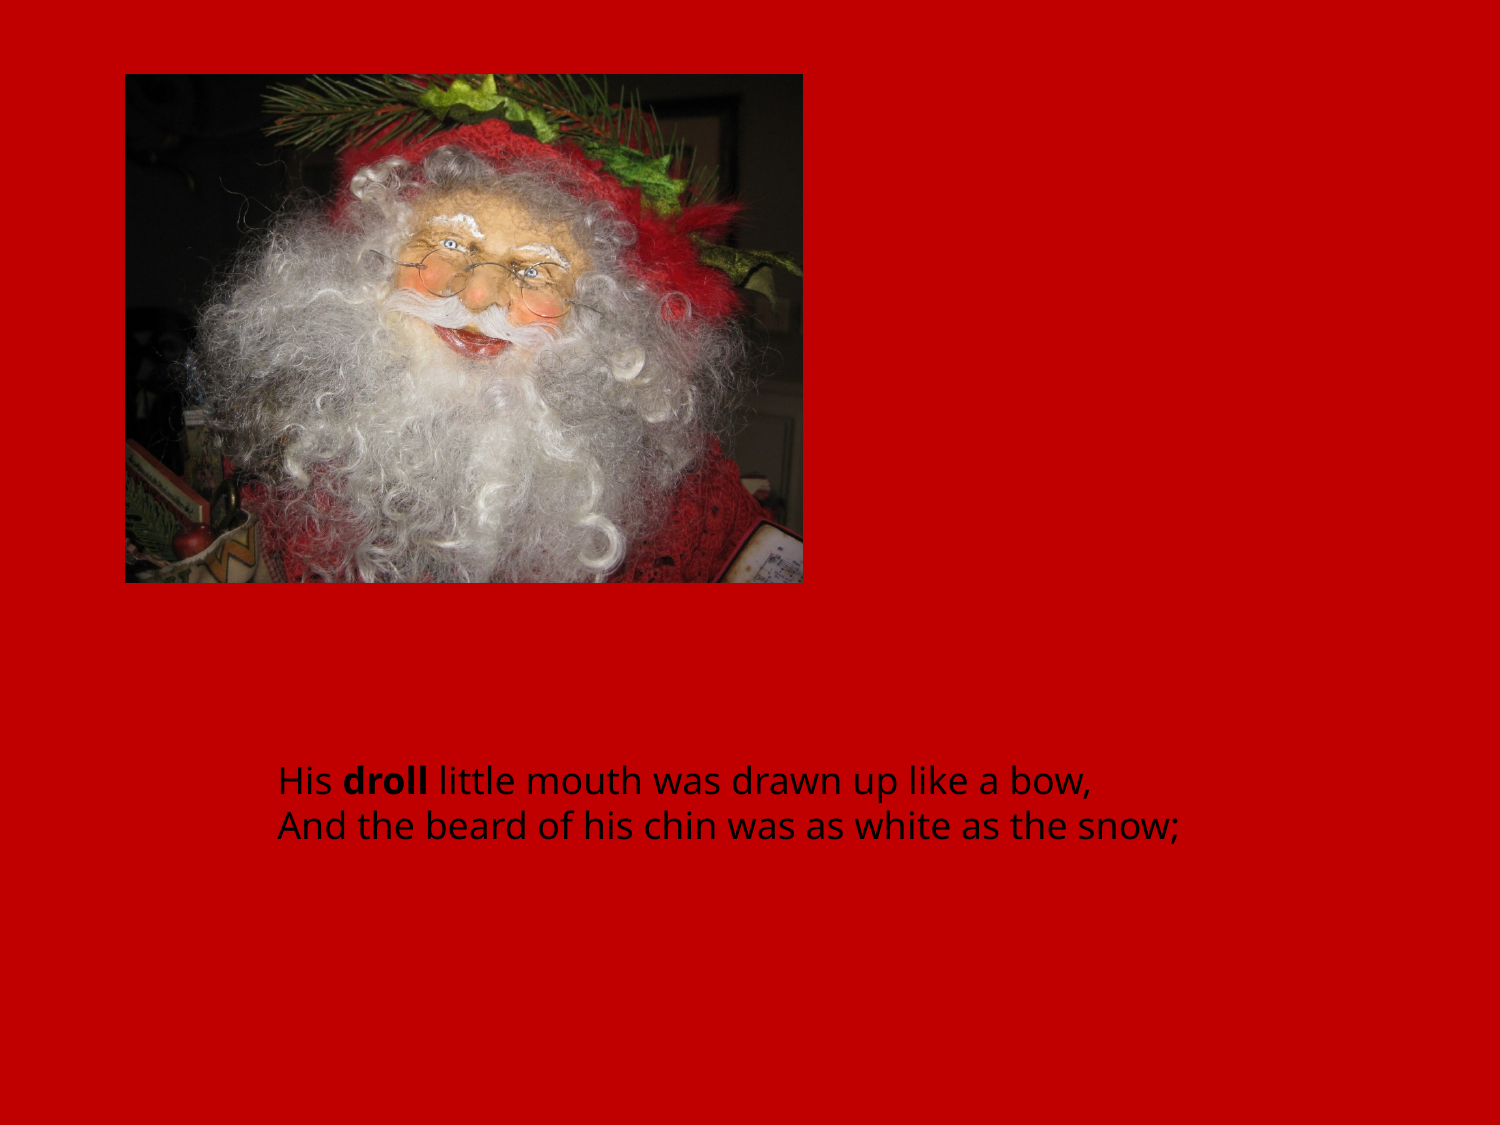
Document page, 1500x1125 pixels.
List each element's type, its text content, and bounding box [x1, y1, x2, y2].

picture [124, 74, 803, 583]
text_box His droll little mouth was drawn up like a bow, And the beard of his chin was as white as the snow; [262, 749, 1350, 900]
